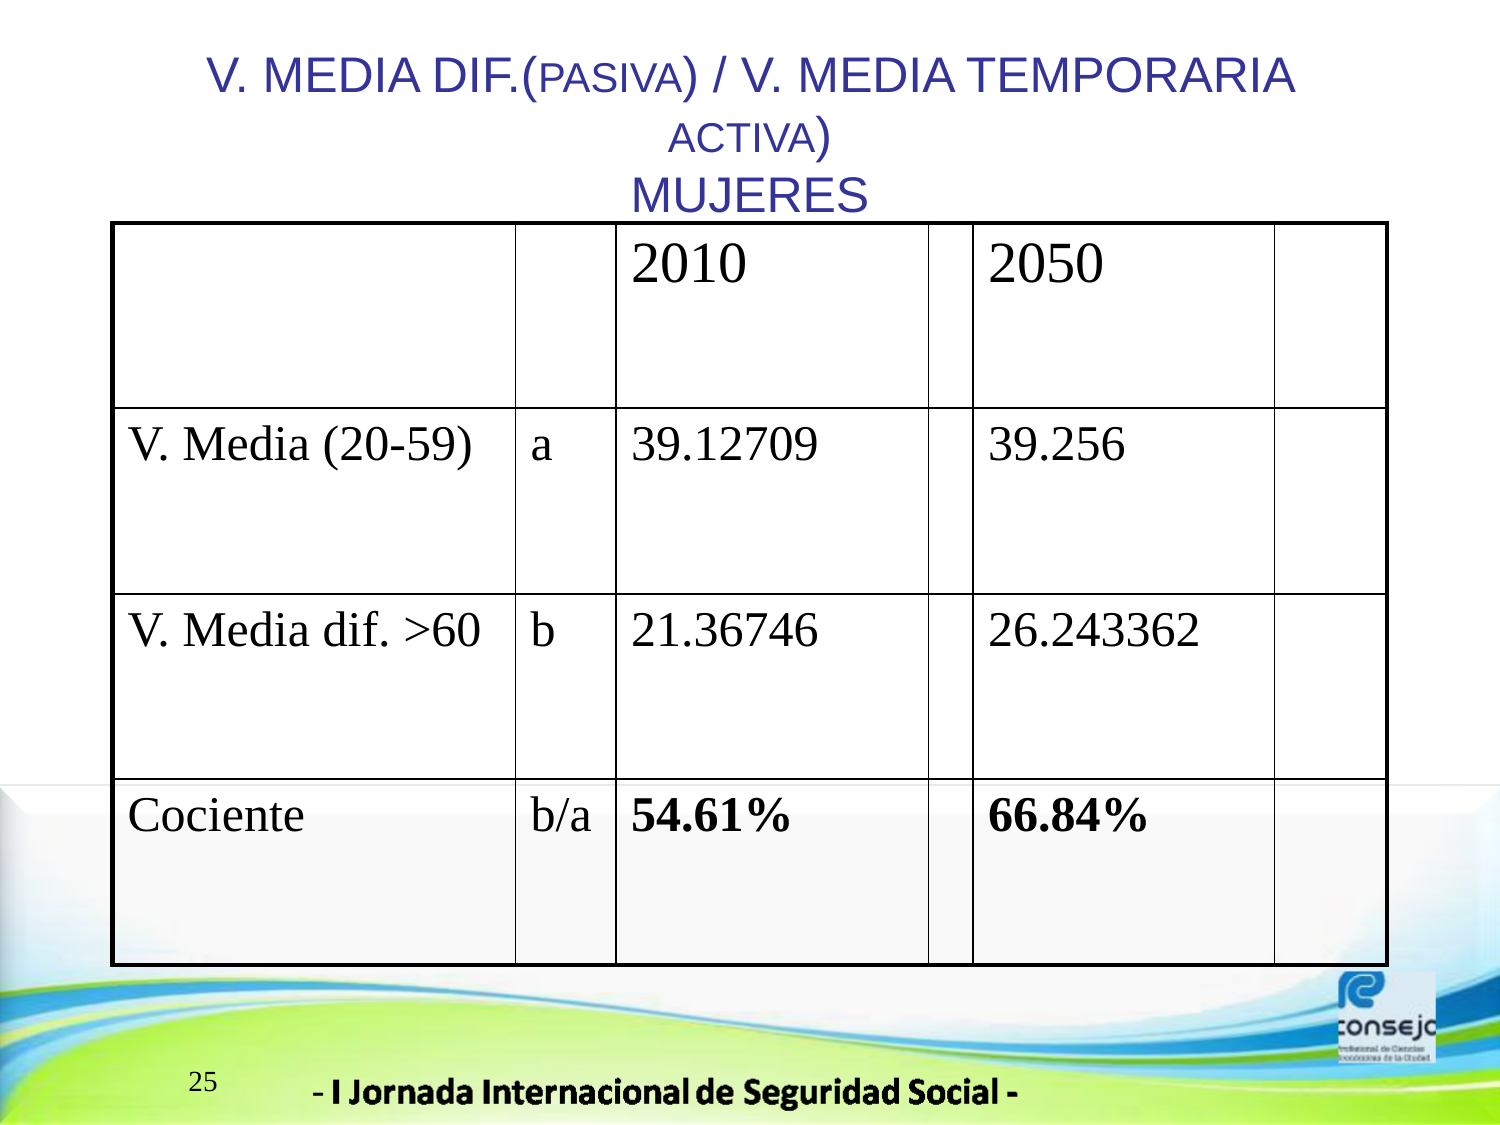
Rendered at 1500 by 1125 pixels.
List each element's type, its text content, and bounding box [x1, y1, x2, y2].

picture [0, 780, 1500, 1125]
table_cell b/a [516, 780, 615, 963]
table_header [1275, 225, 1385, 407]
table_cell [929, 409, 972, 593]
table_cell [929, 595, 972, 778]
table_header 2010 [617, 225, 928, 407]
table_cell 54.61% [617, 780, 928, 963]
table_cell V. Media dif. >60 [115, 595, 515, 778]
table_cell [1275, 409, 1385, 593]
table_cell 39.12709 [617, 409, 928, 593]
slide_number 25 [0, 1054, 234, 1125]
table_header [929, 225, 972, 407]
table_header [516, 225, 615, 407]
table_cell [929, 780, 972, 963]
table_cell a [516, 409, 615, 593]
table_cell V. Media (20-59) [115, 409, 515, 593]
table_cell [1275, 780, 1385, 963]
table_header [115, 225, 515, 407]
table_cell Cociente [115, 780, 515, 963]
table_cell [1275, 595, 1385, 778]
table_cell b [516, 595, 615, 778]
table_cell 21.36746 [617, 595, 928, 778]
table_header 2050 [974, 225, 1274, 407]
table_cell 26.243362 [974, 595, 1274, 778]
title V. MEDIA DIF.(PASIVA) / V. MEDIA TEMPORARIA ACTIVA) MUJERES [112, 35, 1388, 221]
table_cell 66.84% [974, 780, 1274, 963]
table_cell 39.256 [974, 409, 1274, 593]
